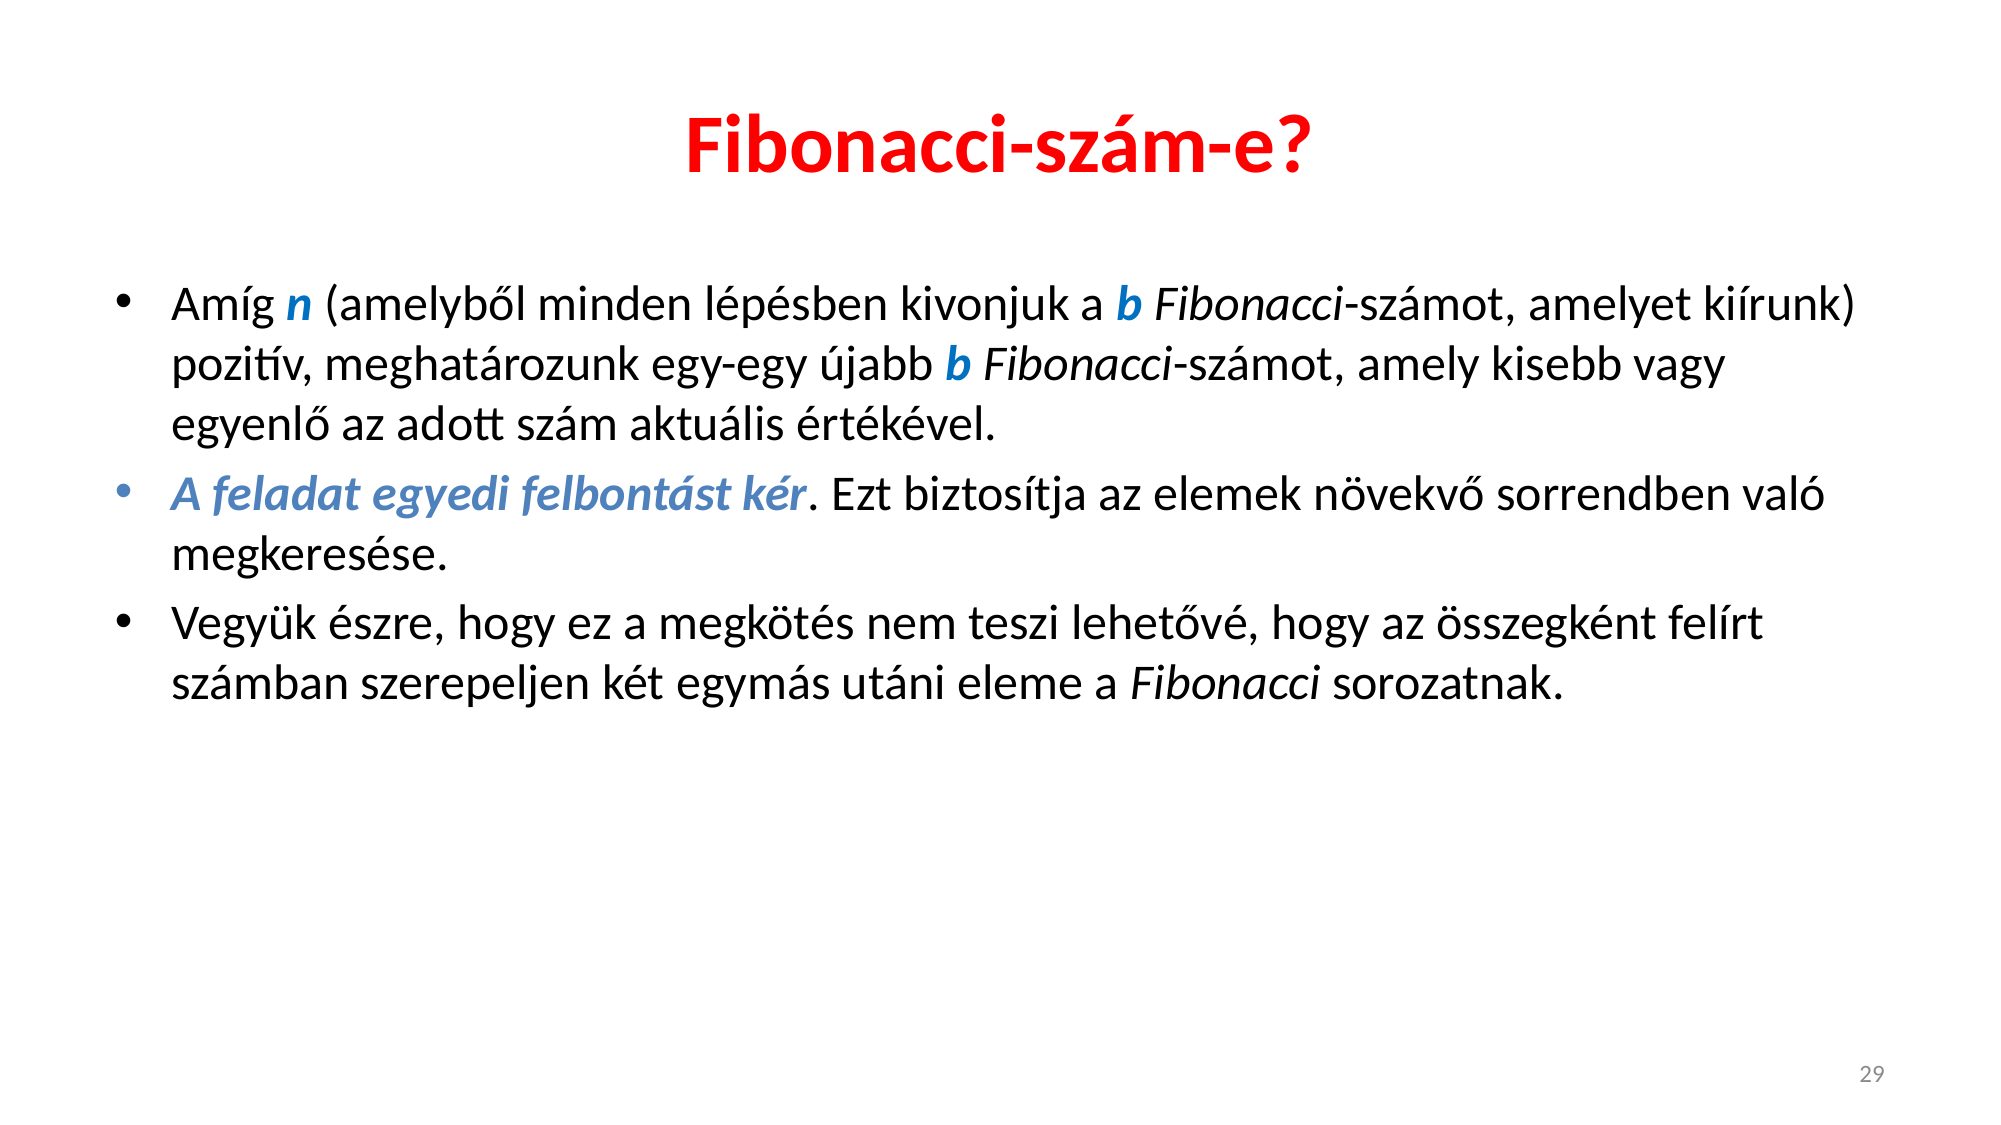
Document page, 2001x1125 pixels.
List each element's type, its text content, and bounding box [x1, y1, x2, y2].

title Fibonacci-szám-e? [99, 45, 1900, 233]
list Amíg n (amelyből minden lépésben kivonjuk a b Fibonacci-számot, amelyet kiírunk) pozitív, meghatározunk egy-egy újabb b Fibonacci-számot, amely kisebb vagy egyenlő az adott szám aktuális értékével. A feladat egyedi felbontást kér. Ezt biztosítja az elemek növekvő sorrendben való megkeresése. Vegyük észre, hogy ez a megkötés nem teszi lehetővé, hogy az összegként felírt számban szerepeljen két egymás utáni eleme a Fibonacci sorozatnak. [99, 262, 1900, 1005]
slide_number 29 [1433, 1042, 1900, 1103]
